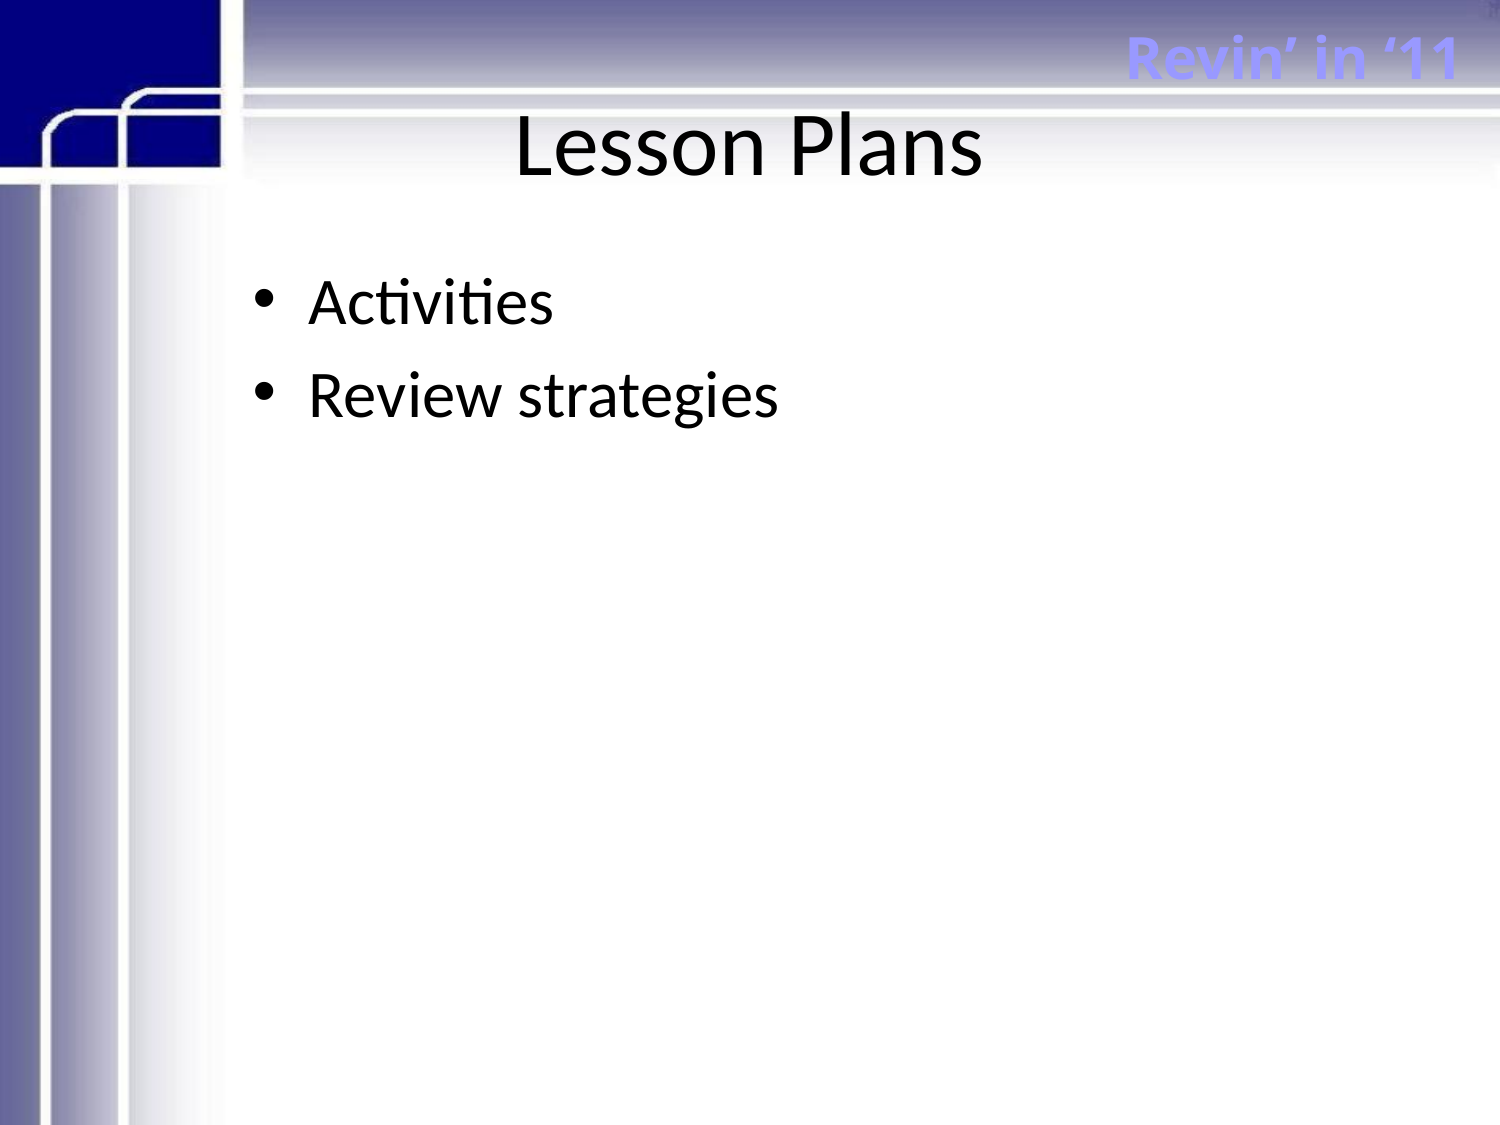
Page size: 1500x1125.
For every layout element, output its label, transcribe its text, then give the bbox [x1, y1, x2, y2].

list Activities Review strategies [237, 249, 1413, 688]
title Lesson Plans [75, 45, 1425, 233]
picture [0, 0, 1500, 1125]
